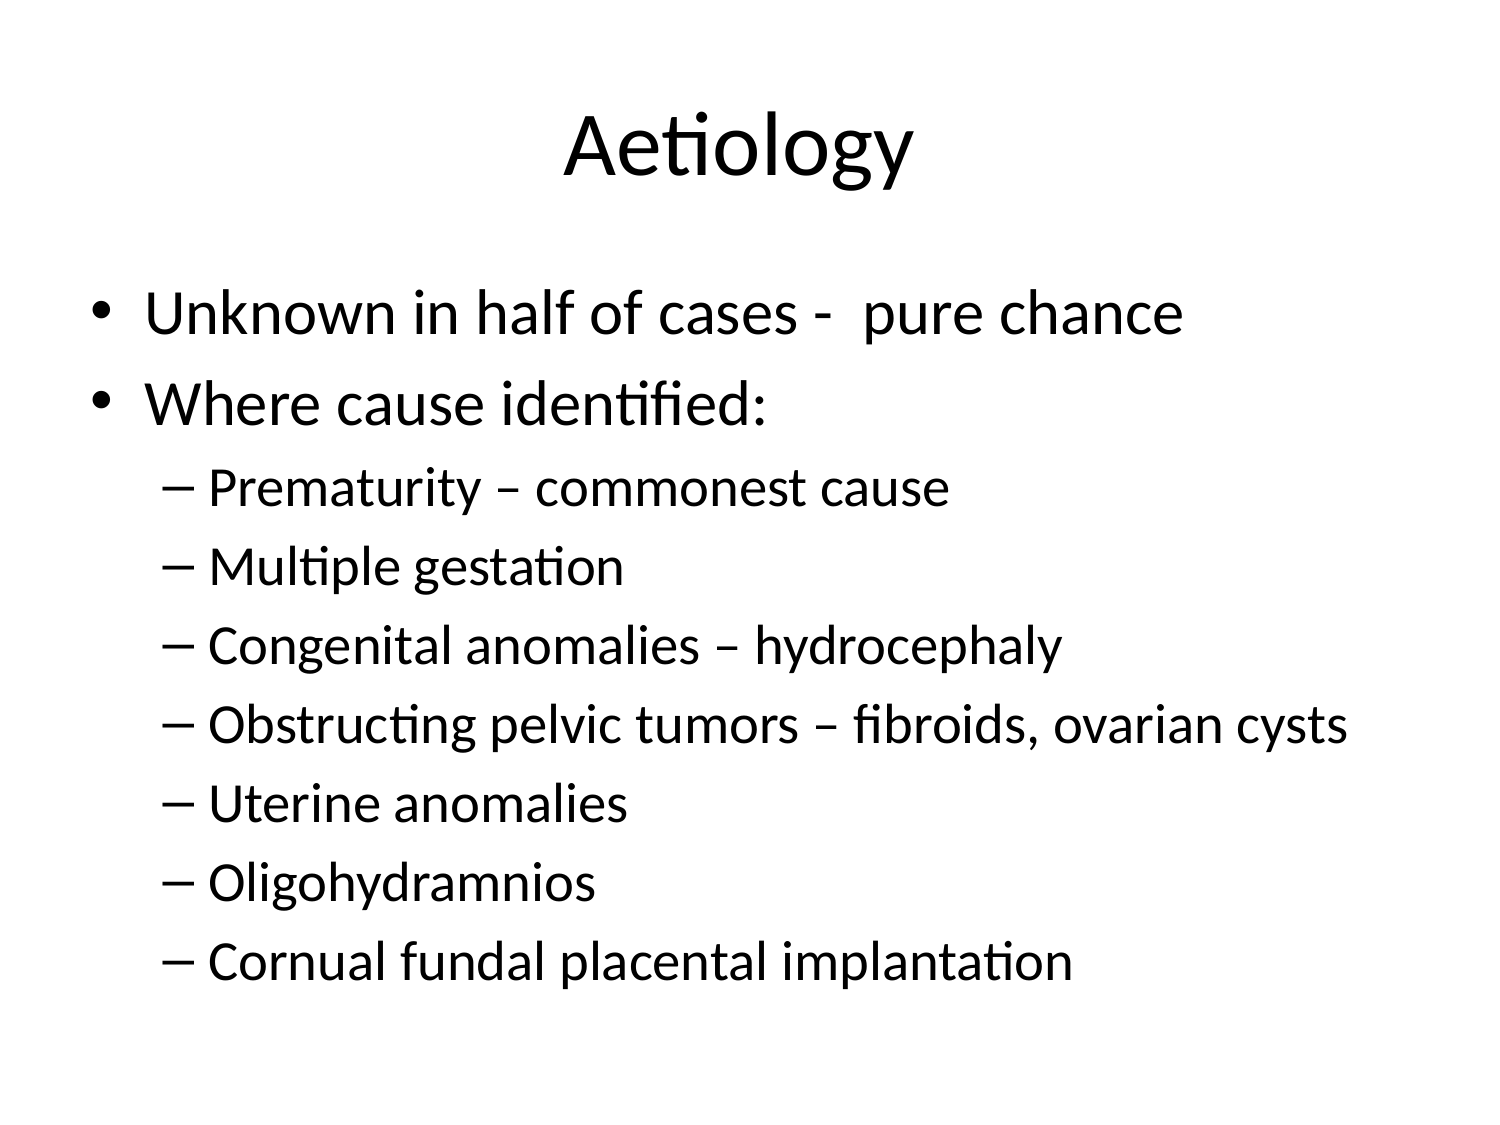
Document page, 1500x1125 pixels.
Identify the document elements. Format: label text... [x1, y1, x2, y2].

list Unknown in half of cases - pure chance Where cause identified: Prematurity – commonest cause Multiple gestation Congenital anomalies – hydrocephaly Obstructing pelvic tumors – fibroids, ovarian cysts Uterine anomalies Oligohydramnios Cornual fundal placental implantation [75, 262, 1425, 1005]
title Aetiology [75, 45, 1425, 233]
